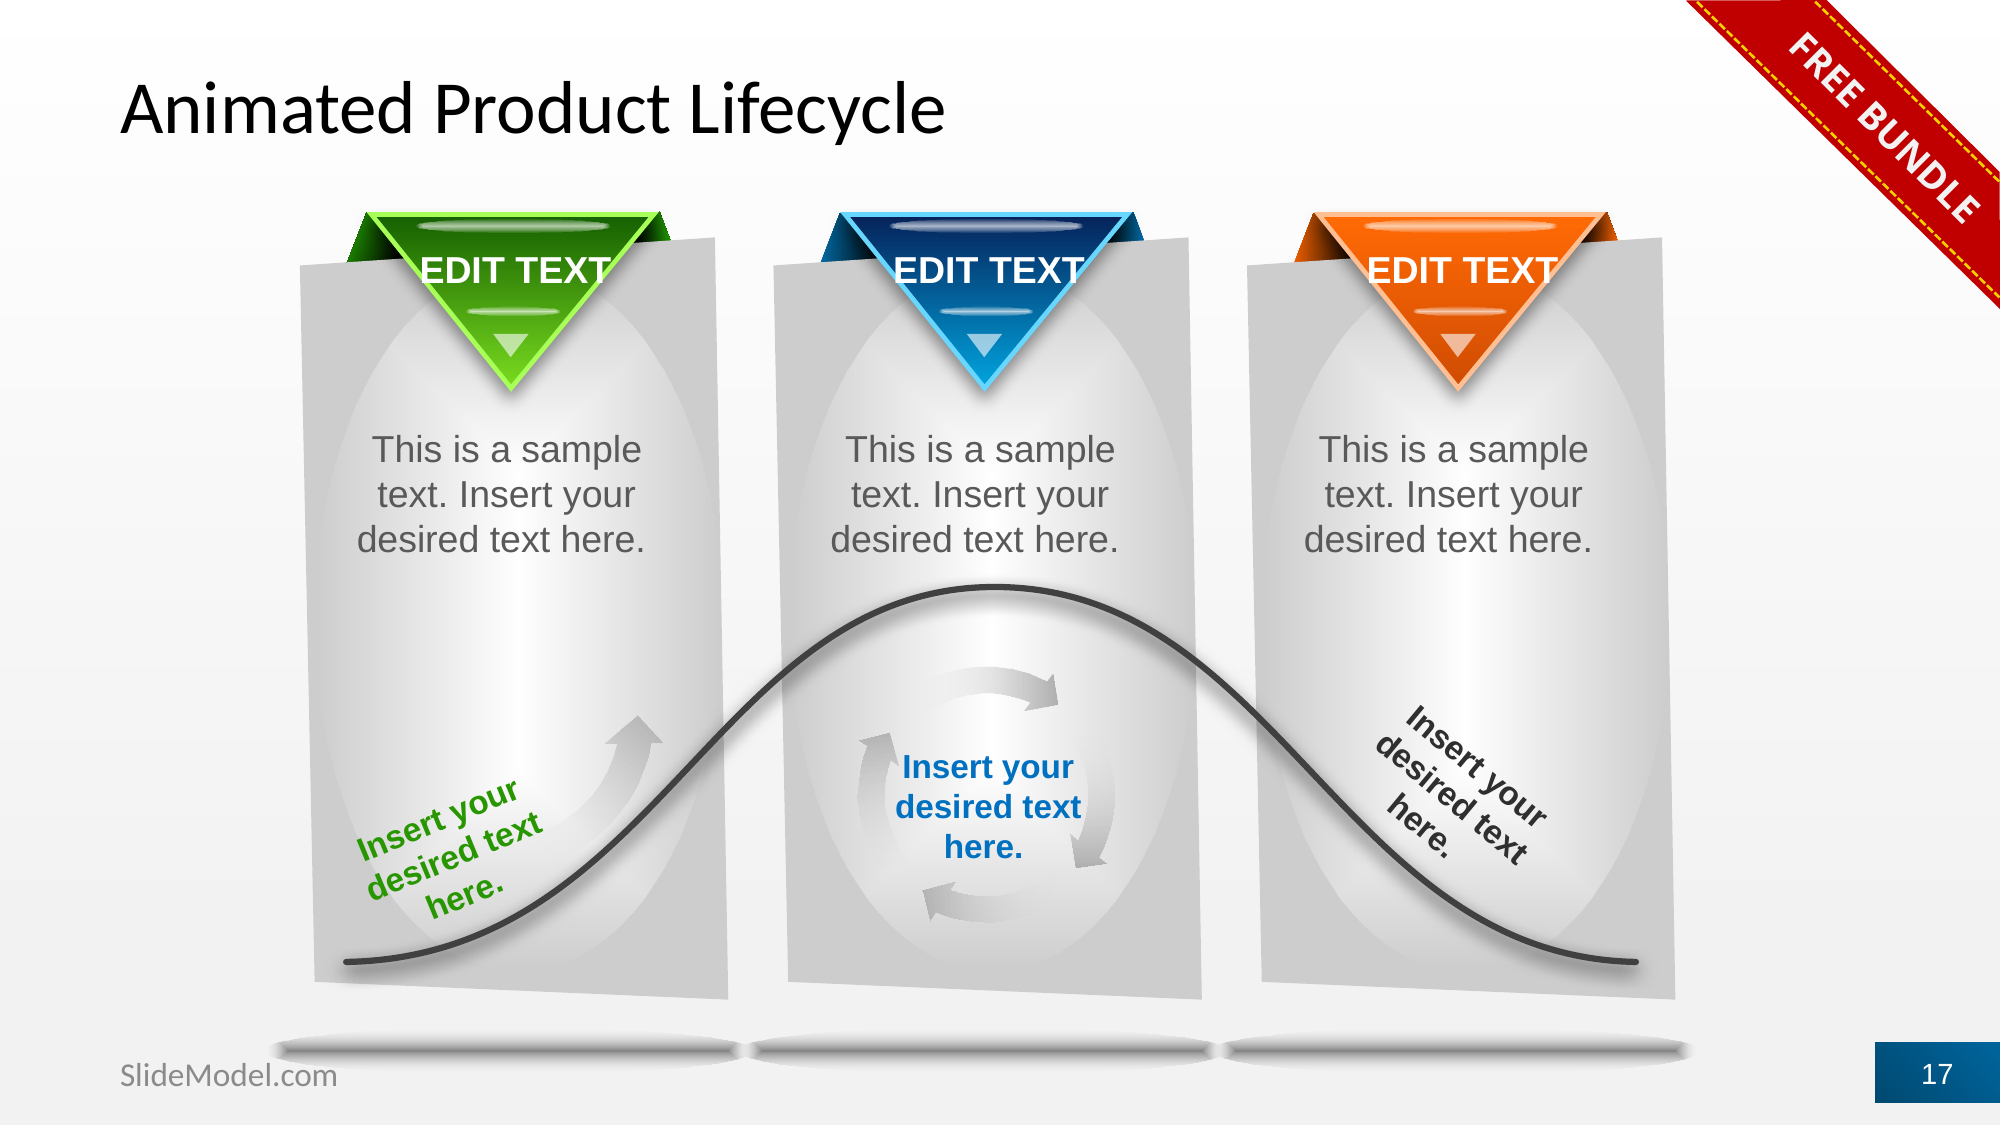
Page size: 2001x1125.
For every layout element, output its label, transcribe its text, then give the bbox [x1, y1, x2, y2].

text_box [263, 211, 736, 1076]
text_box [846, 655, 1126, 934]
footer SlideModel.com [99, 1042, 734, 1103]
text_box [1210, 211, 1700, 1076]
slide_number 17 [1875, 1042, 2000, 1103]
title Animated Product Lifecycle [99, 45, 1200, 162]
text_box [1696, 0, 2000, 341]
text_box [737, 211, 1209, 1076]
